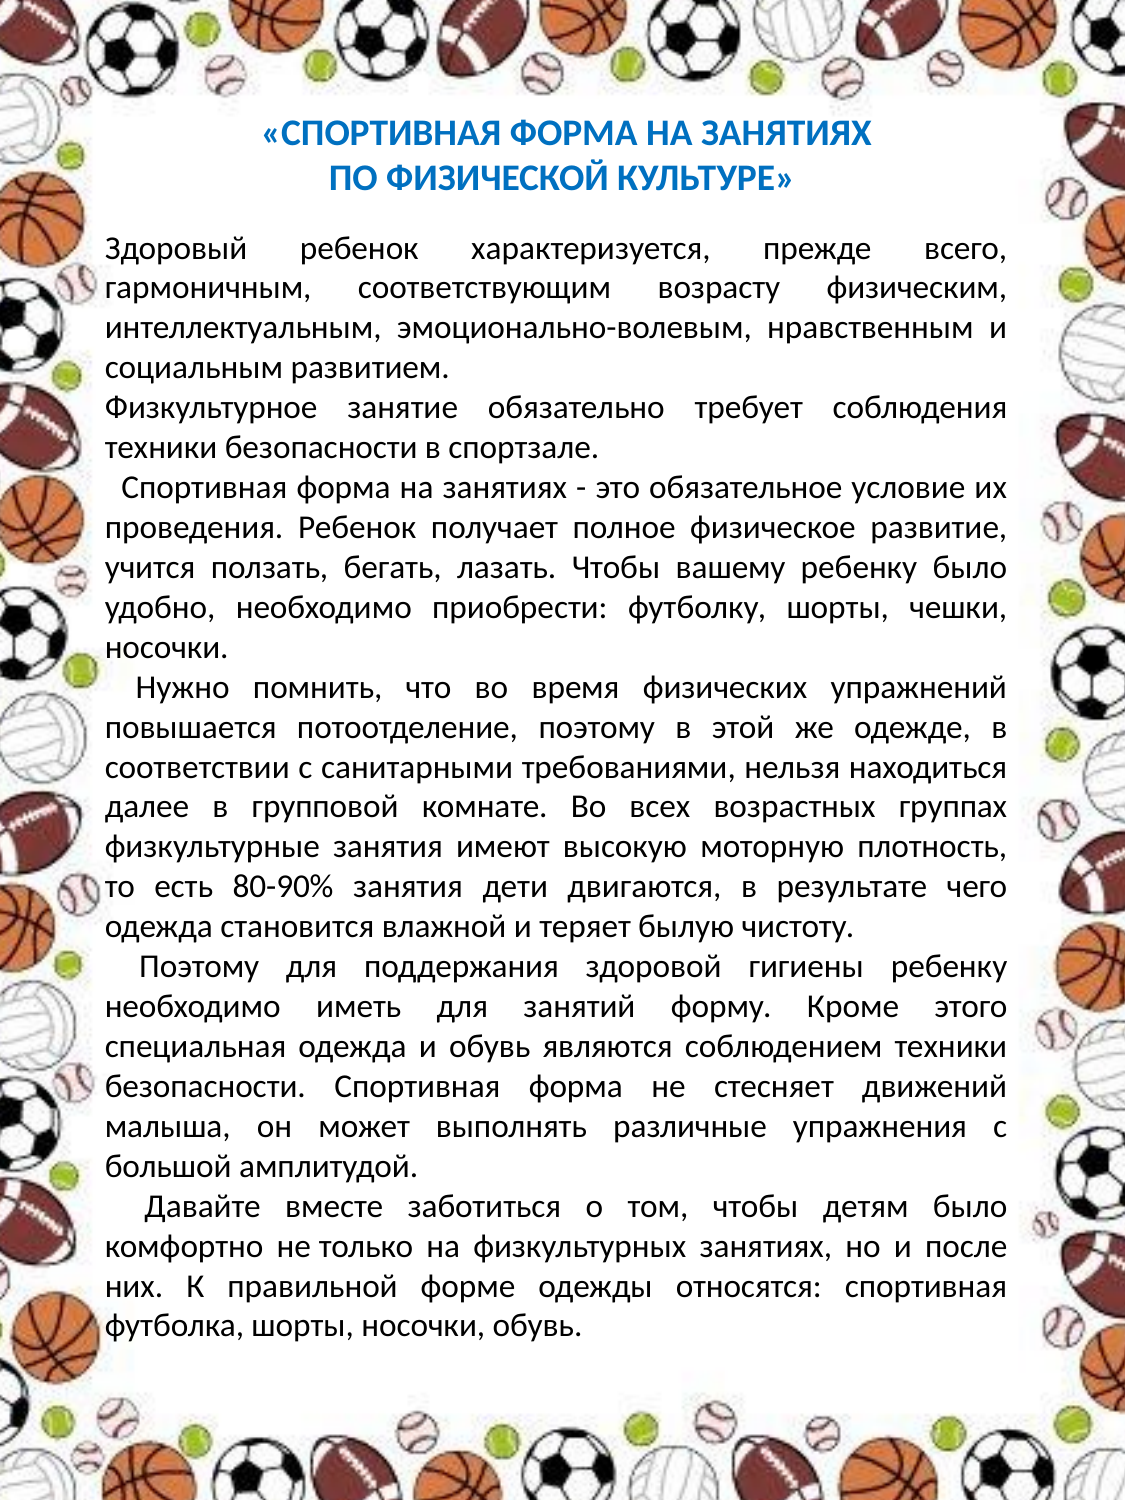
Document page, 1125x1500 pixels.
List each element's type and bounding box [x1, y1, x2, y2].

text_box [0, 0, 1125, 1500]
